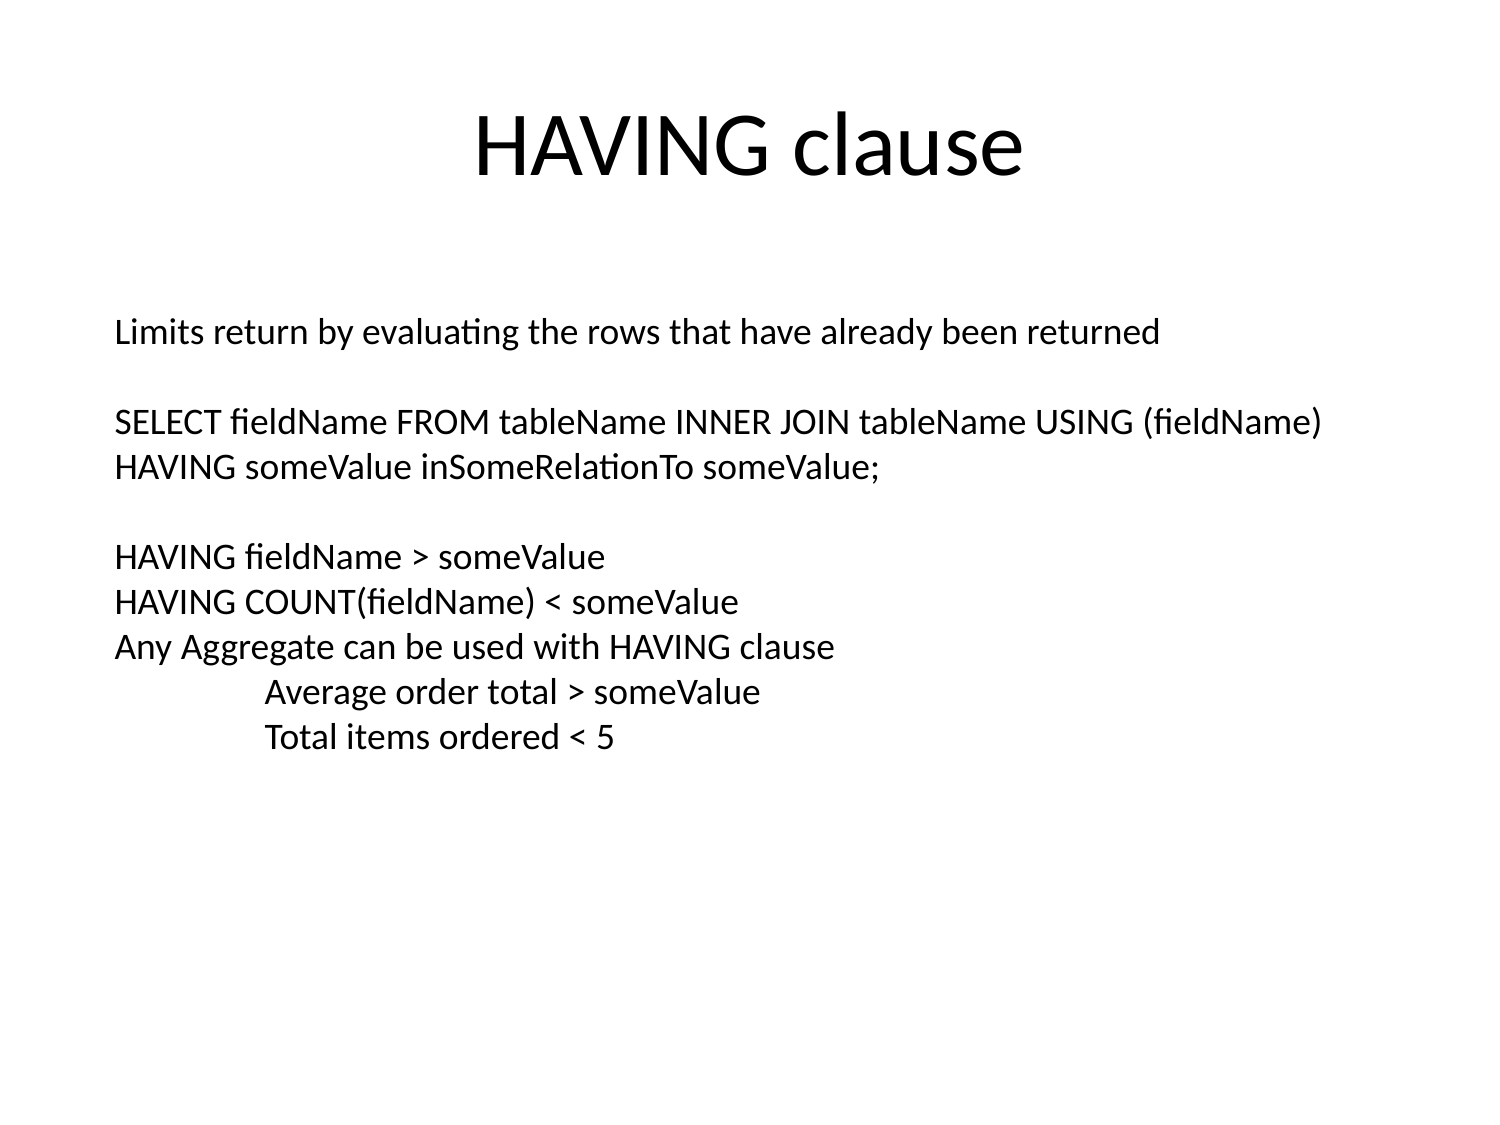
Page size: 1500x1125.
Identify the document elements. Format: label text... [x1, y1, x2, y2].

text_box Limits return by evaluating the rows that have already been returned SELECT fieldName FROM tableName INNER JOIN tableName USING (fieldName) HAVING someValue inSomeRelationTo someValue; HAVING fieldName > someValue HAVING COUNT(fieldName) < someValue Any Aggregate can be used with HAVING clause Average order total > someValue Total items ordered < 5 [99, 299, 1438, 810]
title HAVING clause [75, 45, 1425, 233]
